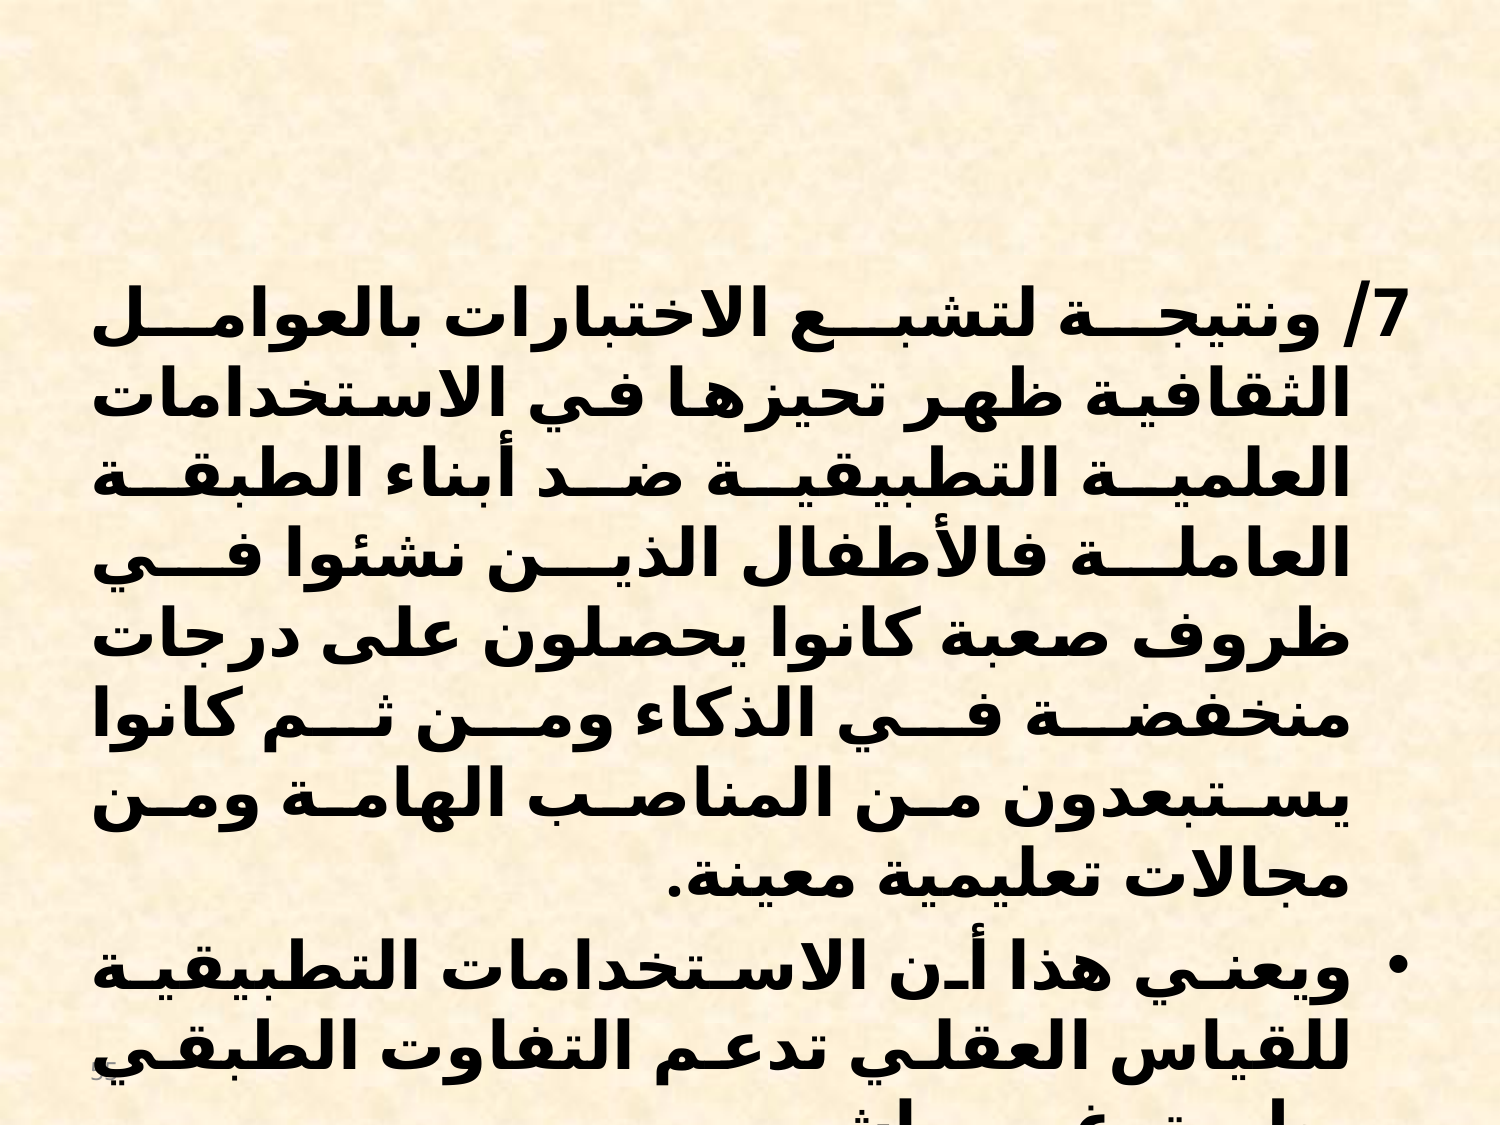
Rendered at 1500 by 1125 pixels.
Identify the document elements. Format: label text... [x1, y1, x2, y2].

list 7/ ونتيجة لتشبع الاختبارات بالعوامل الثقافية ظهر تحيزها في الاستخدامات العلمية التطبيقية ضد أبناء الطبقة العاملة فالأطفال الذين نشئوا في ظروف صعبة كانوا يحصلون على درجات منخفضة في الذكاء ومن ثم كانوا يستبعدون من المناصب الهامة ومن مجالات تعليمية معينة. ويعني هذا أن الاستخدامات التطبيقية للقياس العقلي تدعم التفاوت الطبقي بطريق غير مباشر [75, 262, 1425, 1005]
picture [0, 0, 1500, 1125]
slide_number 55 [75, 1042, 425, 1103]
